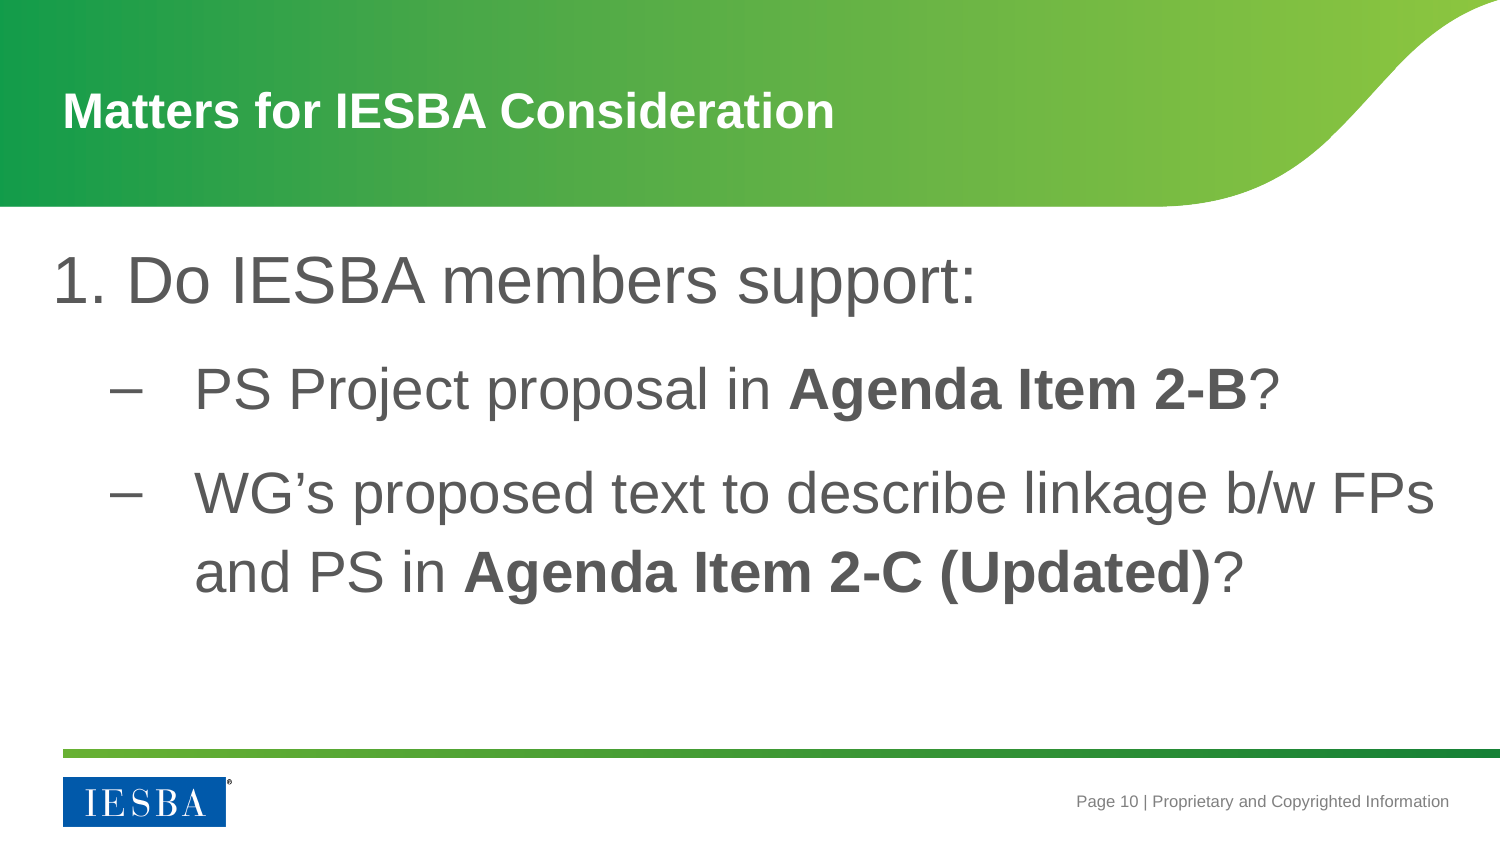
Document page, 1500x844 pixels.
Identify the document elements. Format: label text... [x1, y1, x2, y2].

title Matters for IESBA Consideration [62, 75, 1300, 142]
picture [0, 0, 1500, 207]
picture [63, 777, 232, 827]
list Do IESBA members support: PS Project proposal in Agenda Item 2-B? WG’s proposed text to describe linkage b/w FPs and PS in Agenda Item 2-C (Updated)? [37, 246, 1463, 750]
